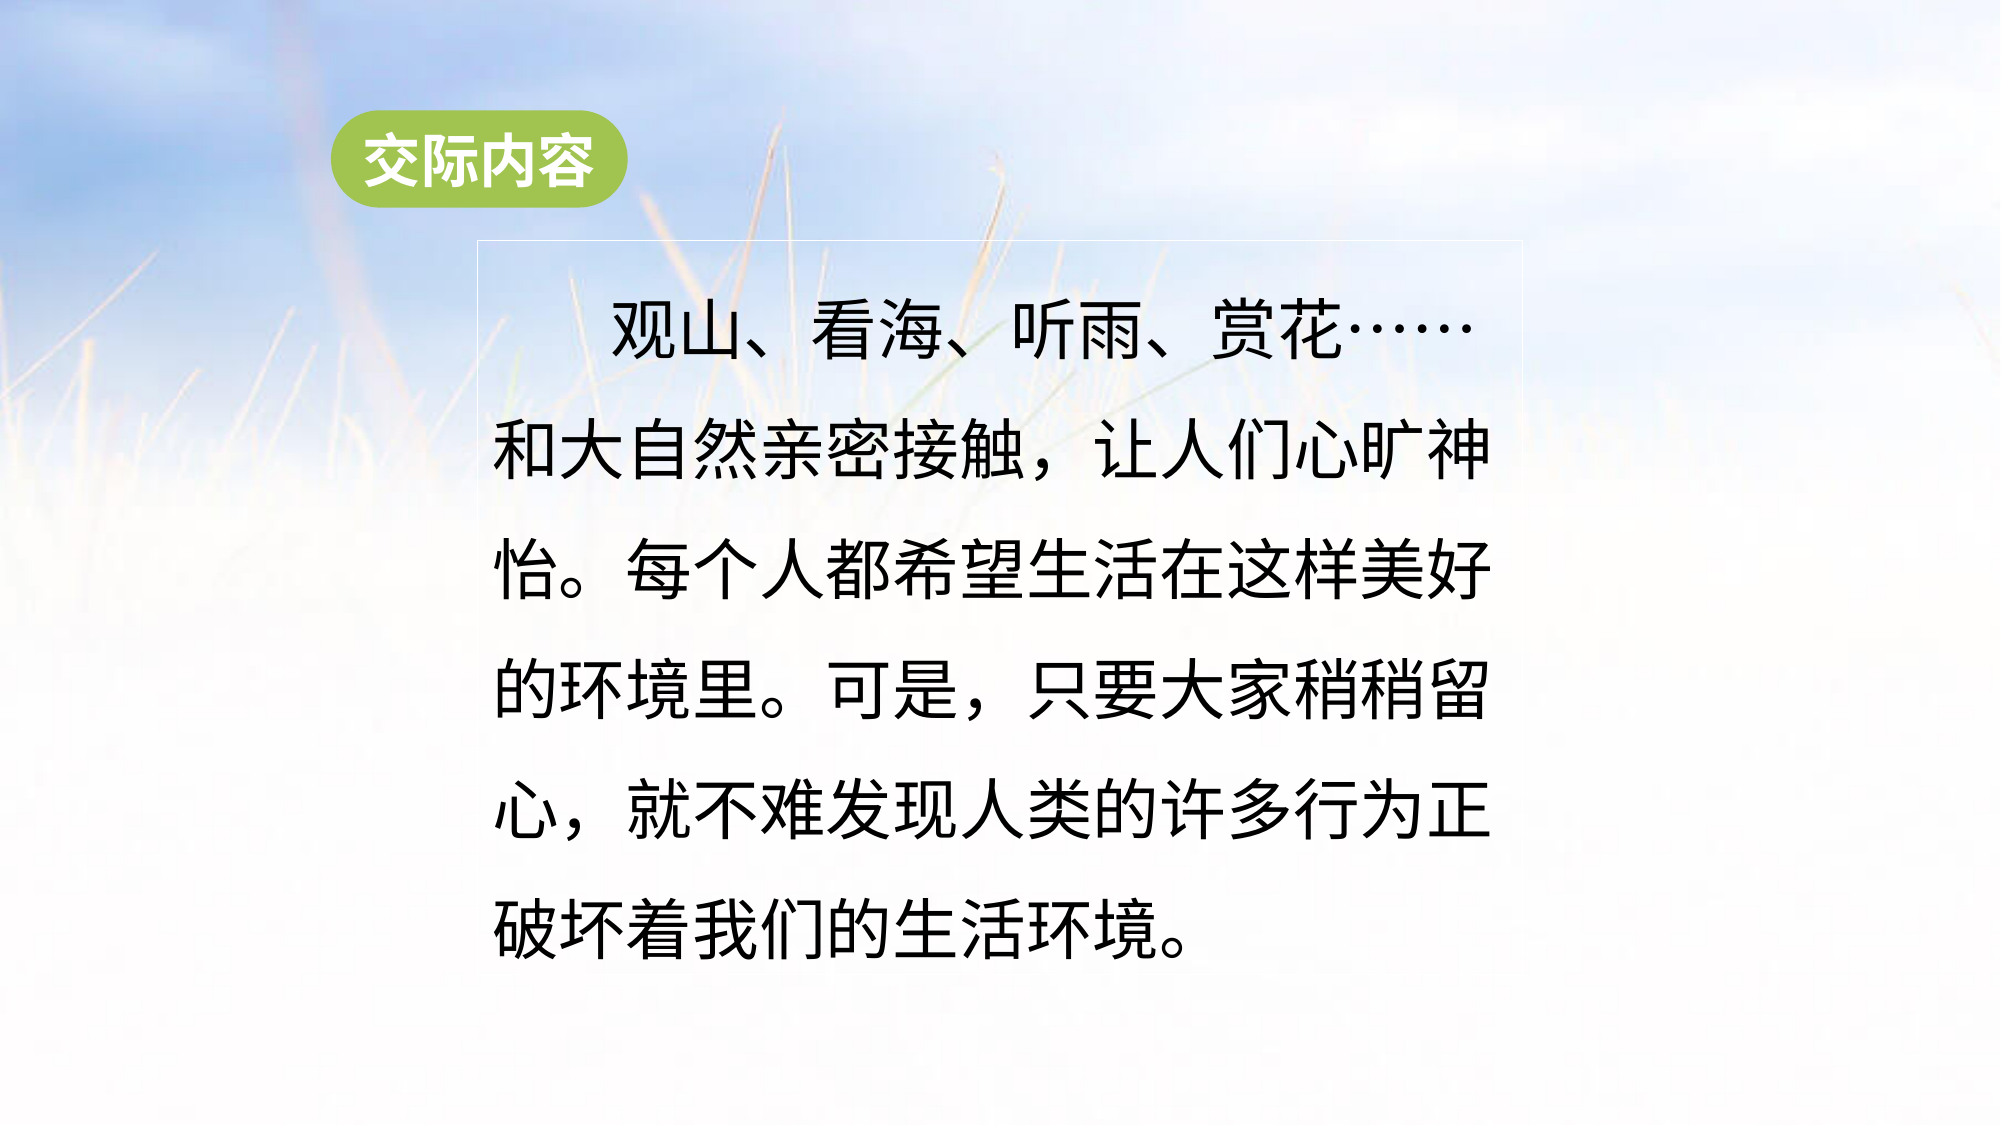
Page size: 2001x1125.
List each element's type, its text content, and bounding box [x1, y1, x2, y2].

text_box 交际内容 [329, 109, 629, 209]
picture [0, 0, 2001, 1125]
text_box 观山、看海、听雨、赏花……和大自然亲密接触，让人们心旷神怡。每个人都希望生活在这样美好的环境里。可是，只要大家稍稍留心，就不难发现人类的许多行为正破坏着我们的生活环境。 [477, 240, 1523, 975]
